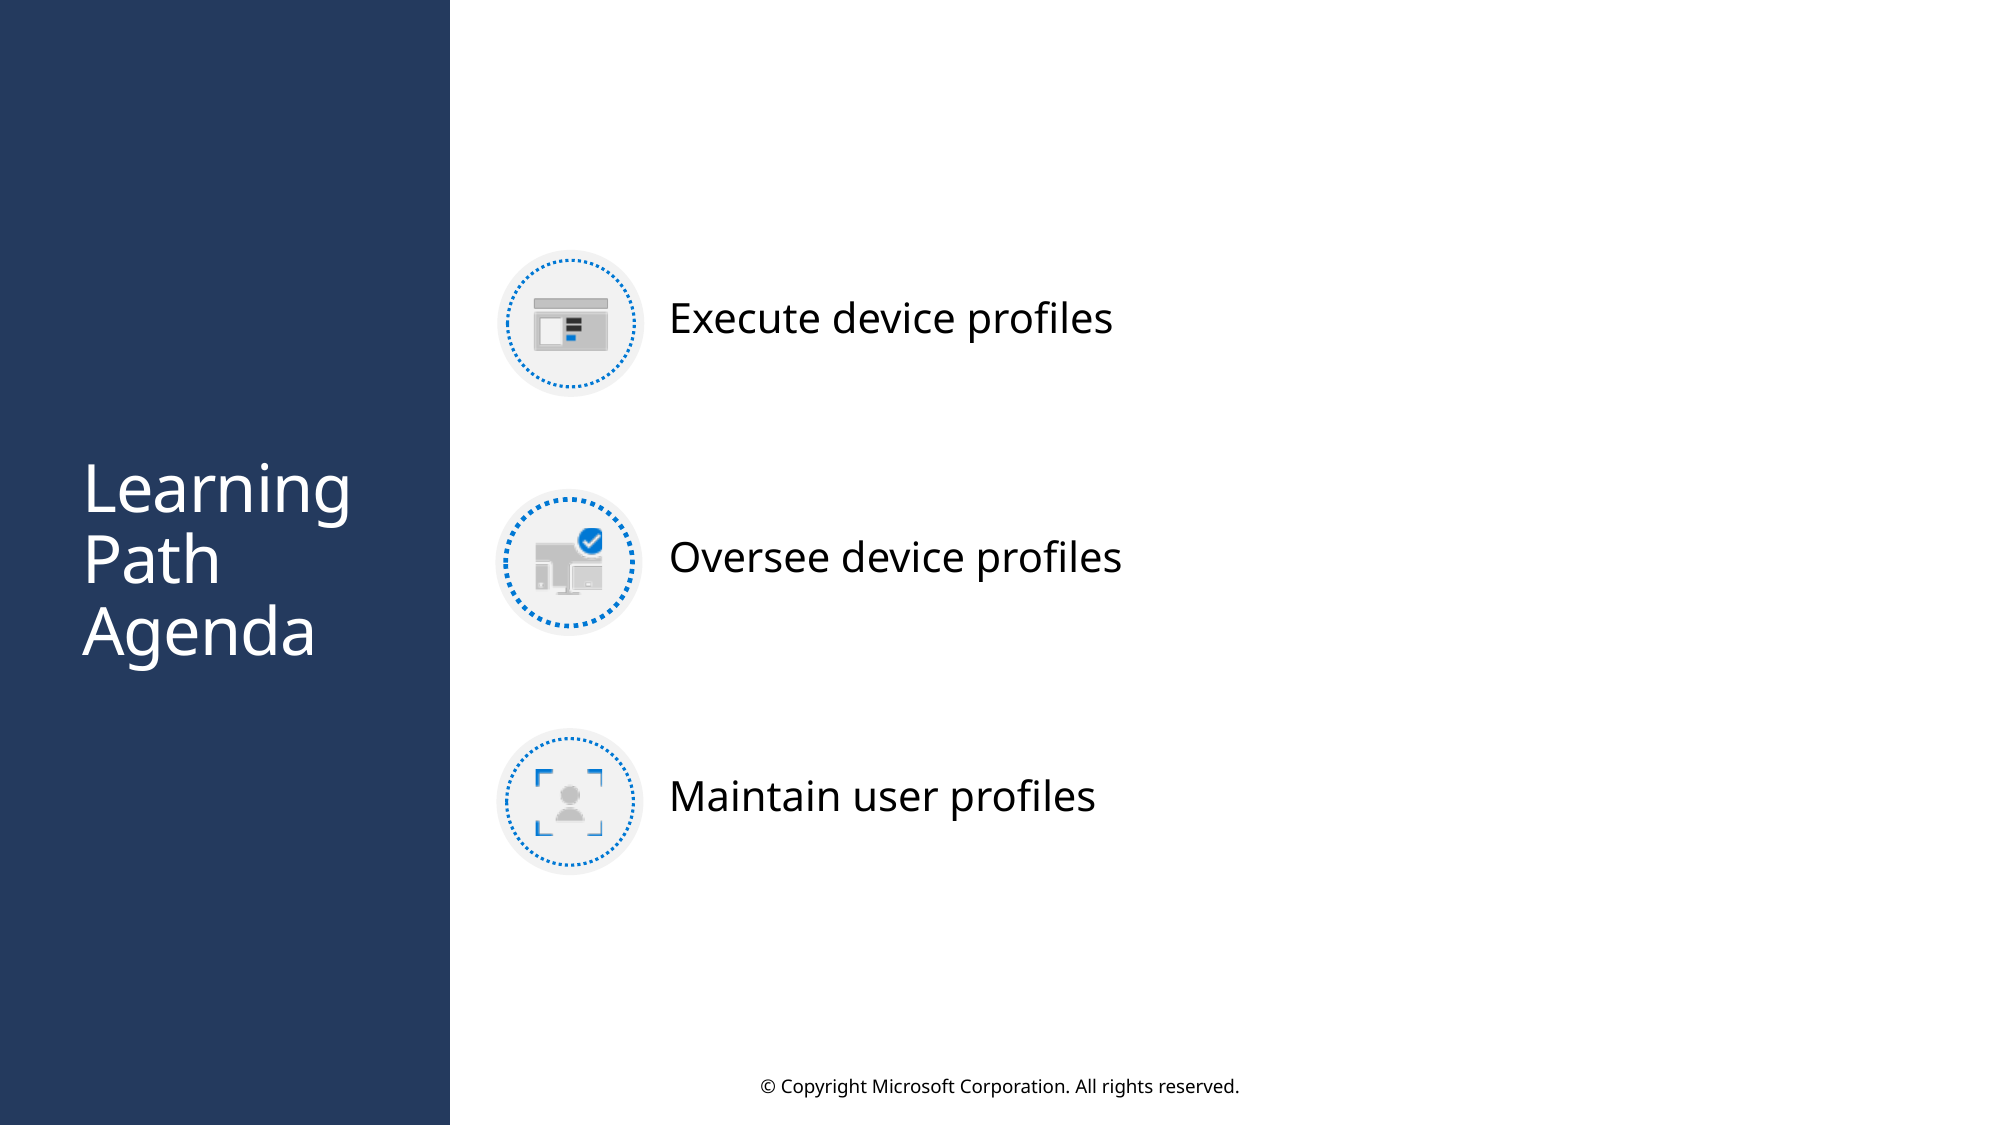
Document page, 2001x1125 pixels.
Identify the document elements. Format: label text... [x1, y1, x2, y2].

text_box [496, 727, 644, 876]
title Learning Path Agenda [68, 506, 391, 619]
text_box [497, 249, 645, 398]
list Maintain user profiles [669, 701, 1932, 903]
list Execute device profiles [669, 222, 1932, 424]
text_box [495, 488, 643, 637]
list Oversee device profiles [669, 462, 1932, 663]
